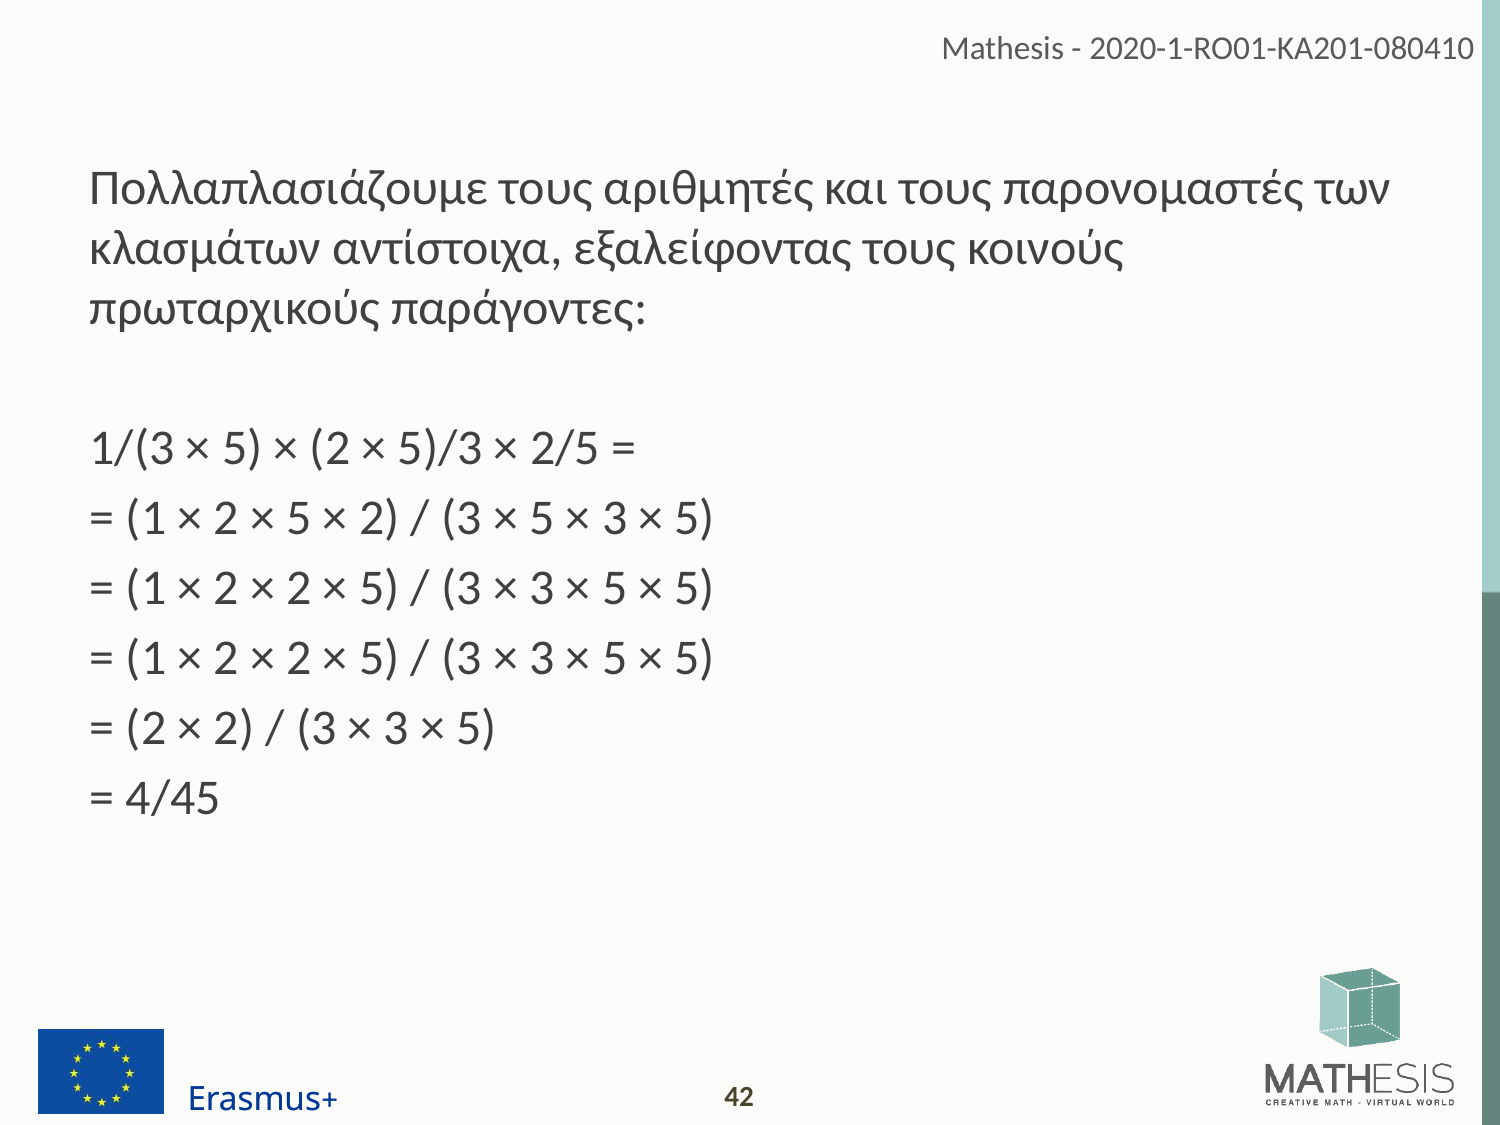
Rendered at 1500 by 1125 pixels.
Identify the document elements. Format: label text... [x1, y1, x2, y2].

picture [38, 1029, 164, 1114]
list Πολλαπλασιάζουμε τους αριθμητές και τους παρονομαστές των κλασμάτων αντίστοιχα, εξαλείφοντας τους κοινούς πρωταρχικούς παράγοντες: 1/(3 × 5) × (2 × 5)/3 × 2/5 = = (1 × 2 × 5 × 2) / (3 × 5 × 3 × 5) = (1 × 2 × 2 × 5) / (3 × 3 × 5 × 5) = (1 × 2 × 2 × 5) / (3 × 3 × 5 × 5) = (2 × 2) / (3 × 3 × 5) = 4/45 [75, 147, 1425, 890]
